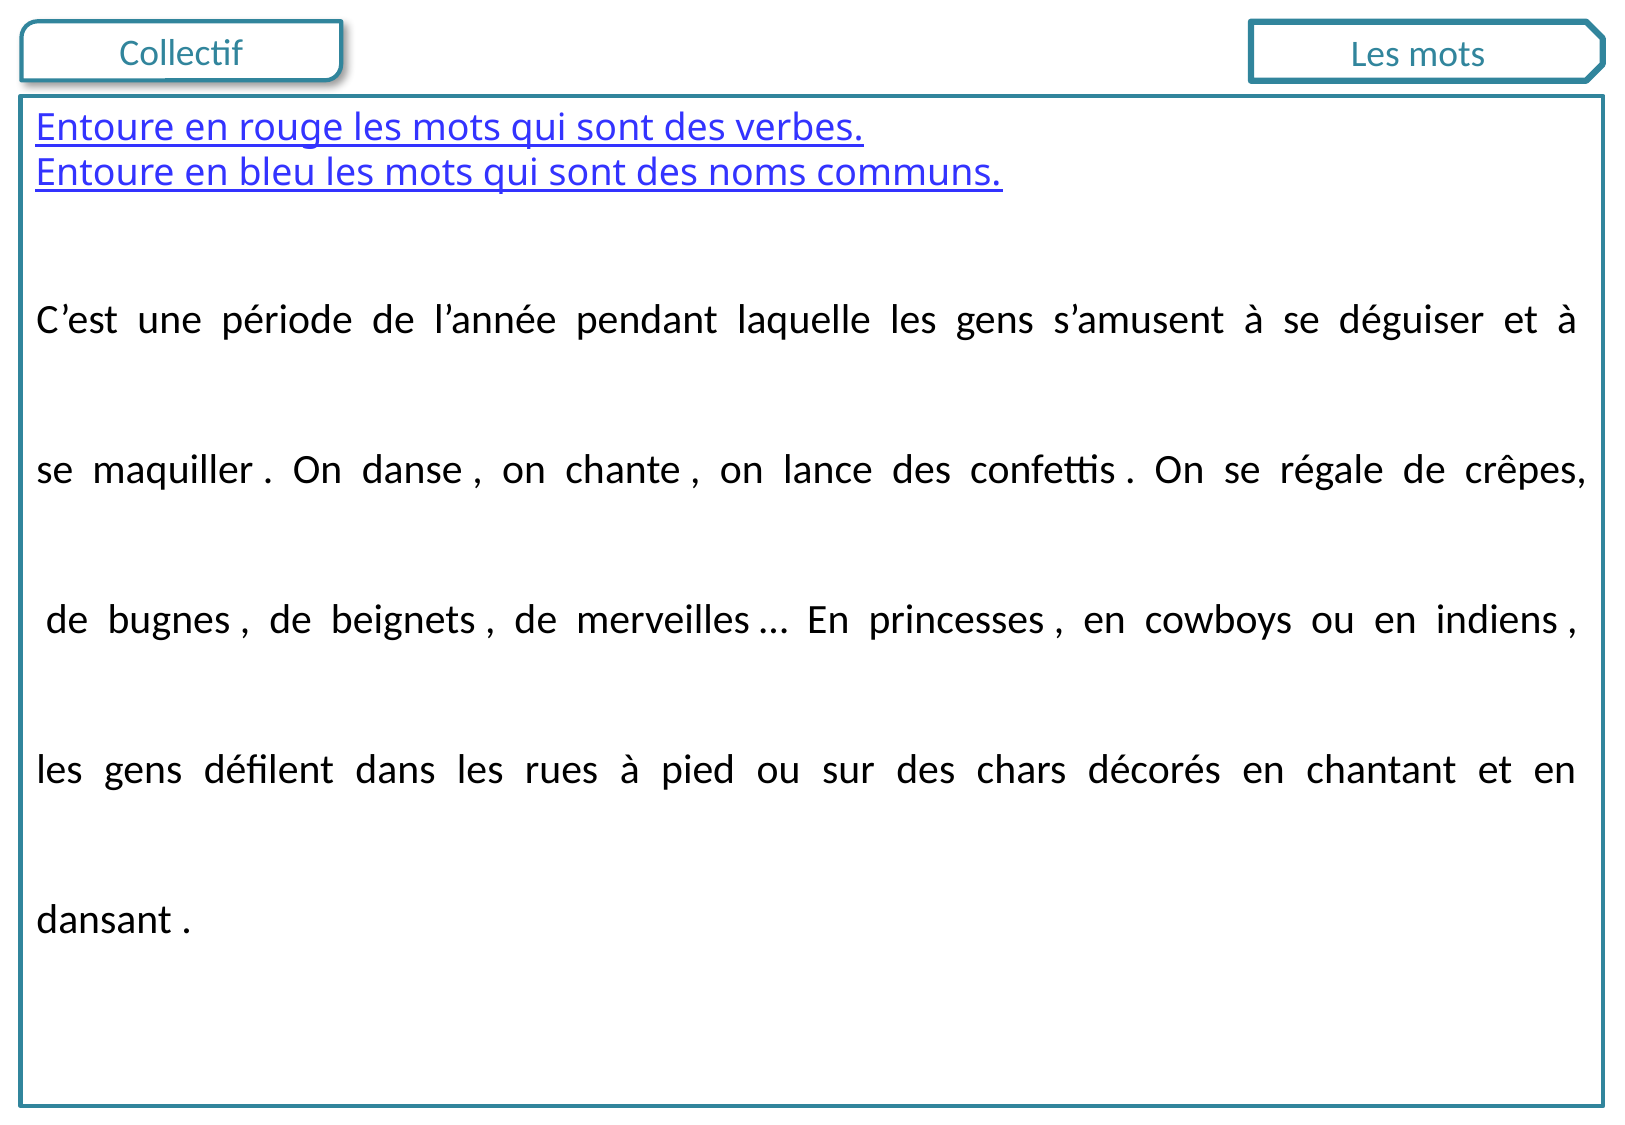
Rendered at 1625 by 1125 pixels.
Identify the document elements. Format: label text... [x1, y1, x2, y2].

list Les mots [1251, 21, 1585, 81]
list C’est une période de l’année pendant laquelle les gens s’amusent à se déguiser et à se maquiller . On danse , on chante , on lance des confettis . On se régale de crêpes, de bugnes , de beignets , de merveilles … En princesses , en cowboys ou en indiens , les gens défilent dans les rues à pied ou sur des chars décorés en chantant et en dansant . [21, 184, 1604, 1106]
list Entoure en rouge les mots qui sont des verbes. Entoure en bleu les mots qui sont des noms communs. [18, 94, 1605, 1108]
